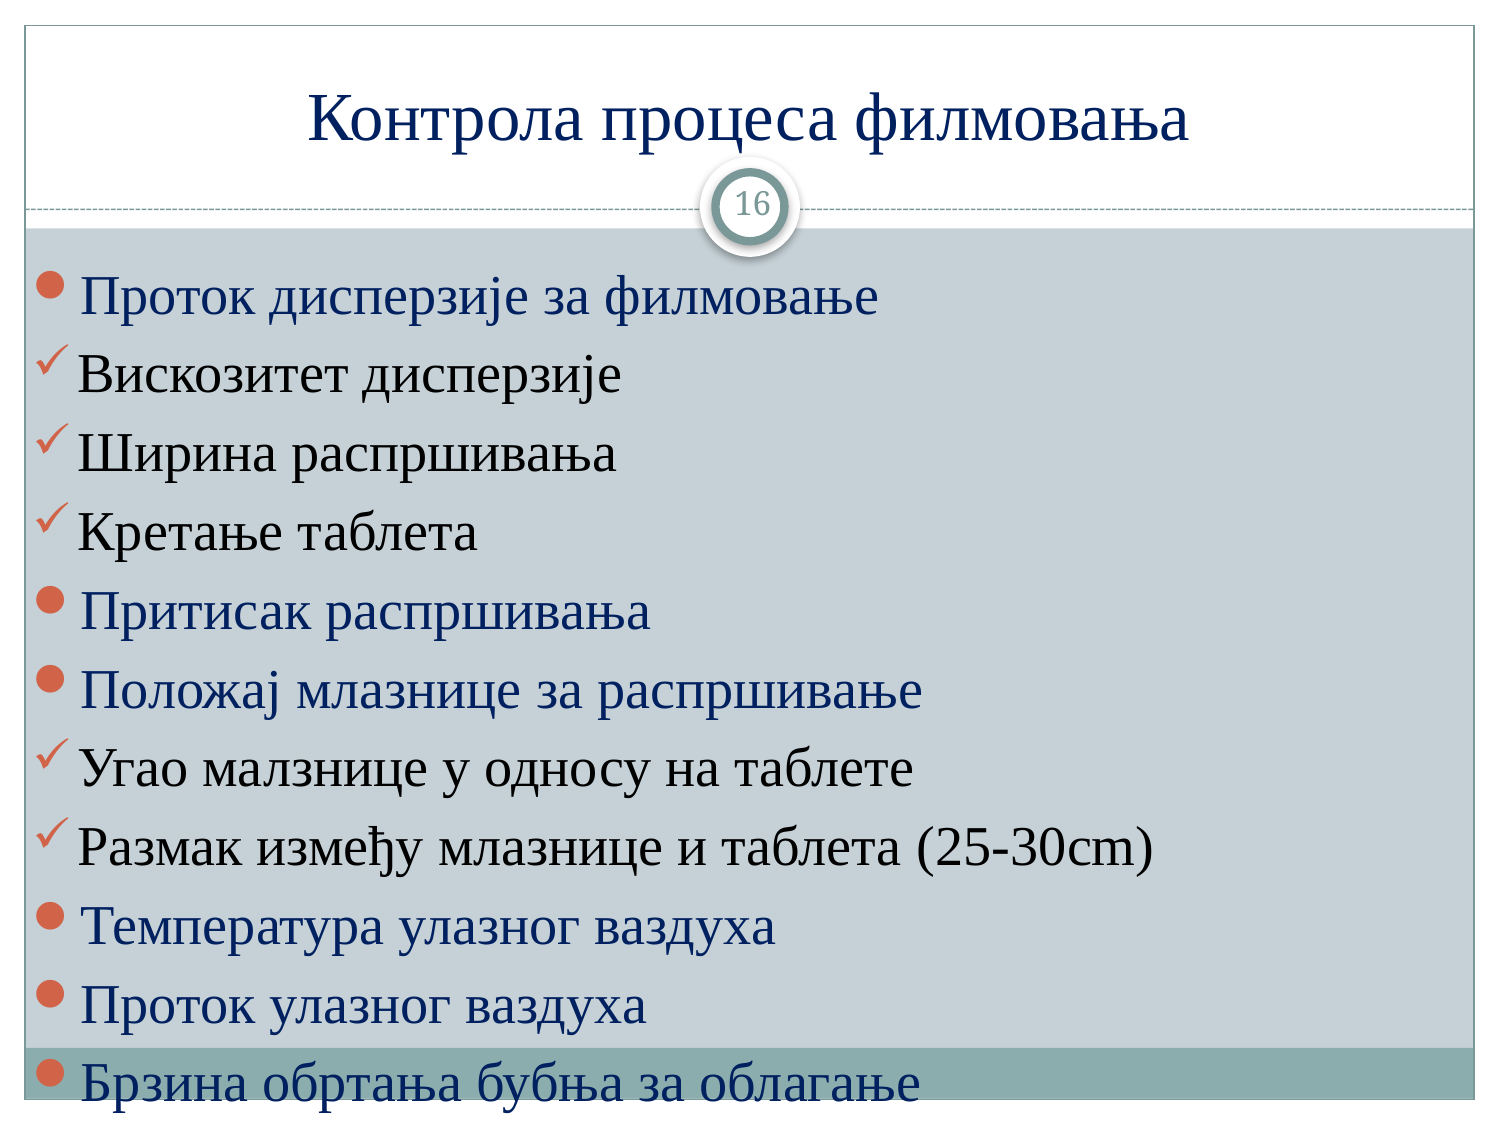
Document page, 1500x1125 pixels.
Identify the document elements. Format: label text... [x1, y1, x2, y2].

slide_number 16 [715, 168, 791, 241]
title Контрола процеса филмовања [49, 37, 1450, 162]
list Проток дисперзије за филмовање Вискозитет дисперзије Ширина распршивања Кретање таблета Притисак распршивања Положај млазнице за распршивање Угао малзнице у односу на таблете Размак између млазнице и таблета (25-30cm) Температура улазног ваздуха Проток улазног ваздуха Брзина обртања бубња за облагање [17, 250, 1483, 1125]
